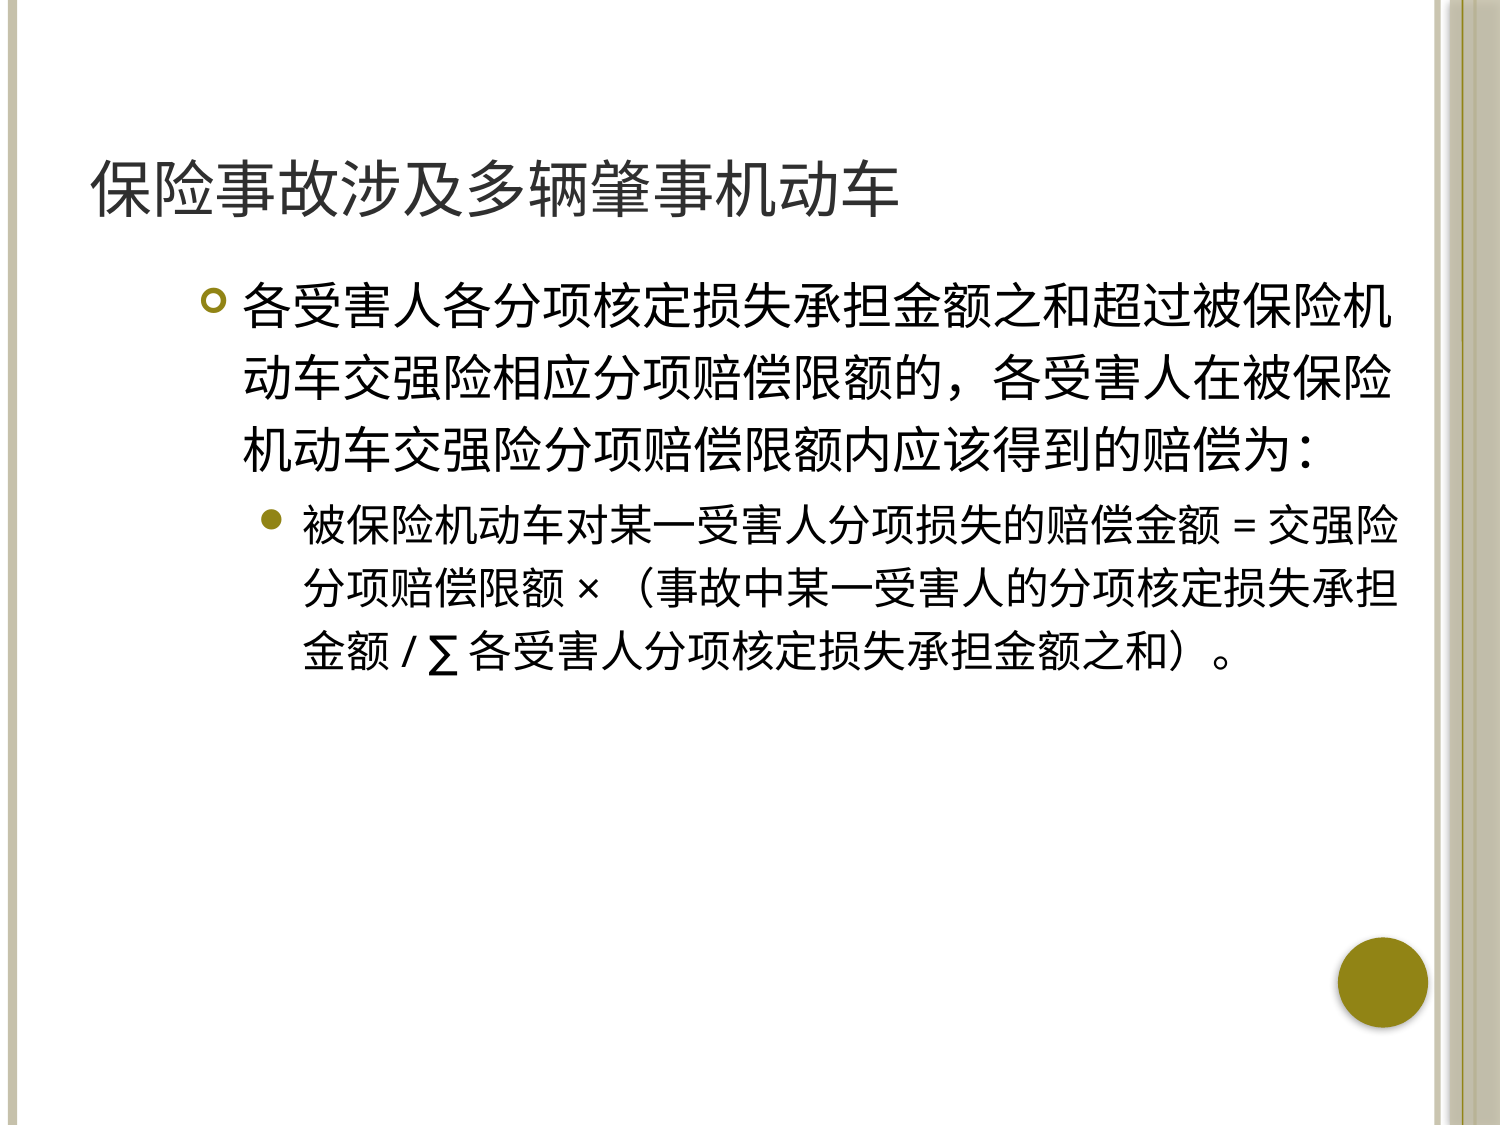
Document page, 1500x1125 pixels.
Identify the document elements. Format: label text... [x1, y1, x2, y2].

title 保险事故涉及多辆肇事机动车 [75, 45, 1300, 233]
list 各受害人各分项核定损失承担金额之和超过被保险机动车交强险相应分项赔偿限额的，各受害人在被保险机动车交强险分项赔偿限额内应该得到的赔偿为： 被保险机动车对某一受害人分项损失的赔偿金额=交强险分项赔偿限额×（事故中某一受害人的分项核定损失承担金额/ ∑各受害人分项核定损失承担金额之和）。 [182, 255, 1447, 1025]
